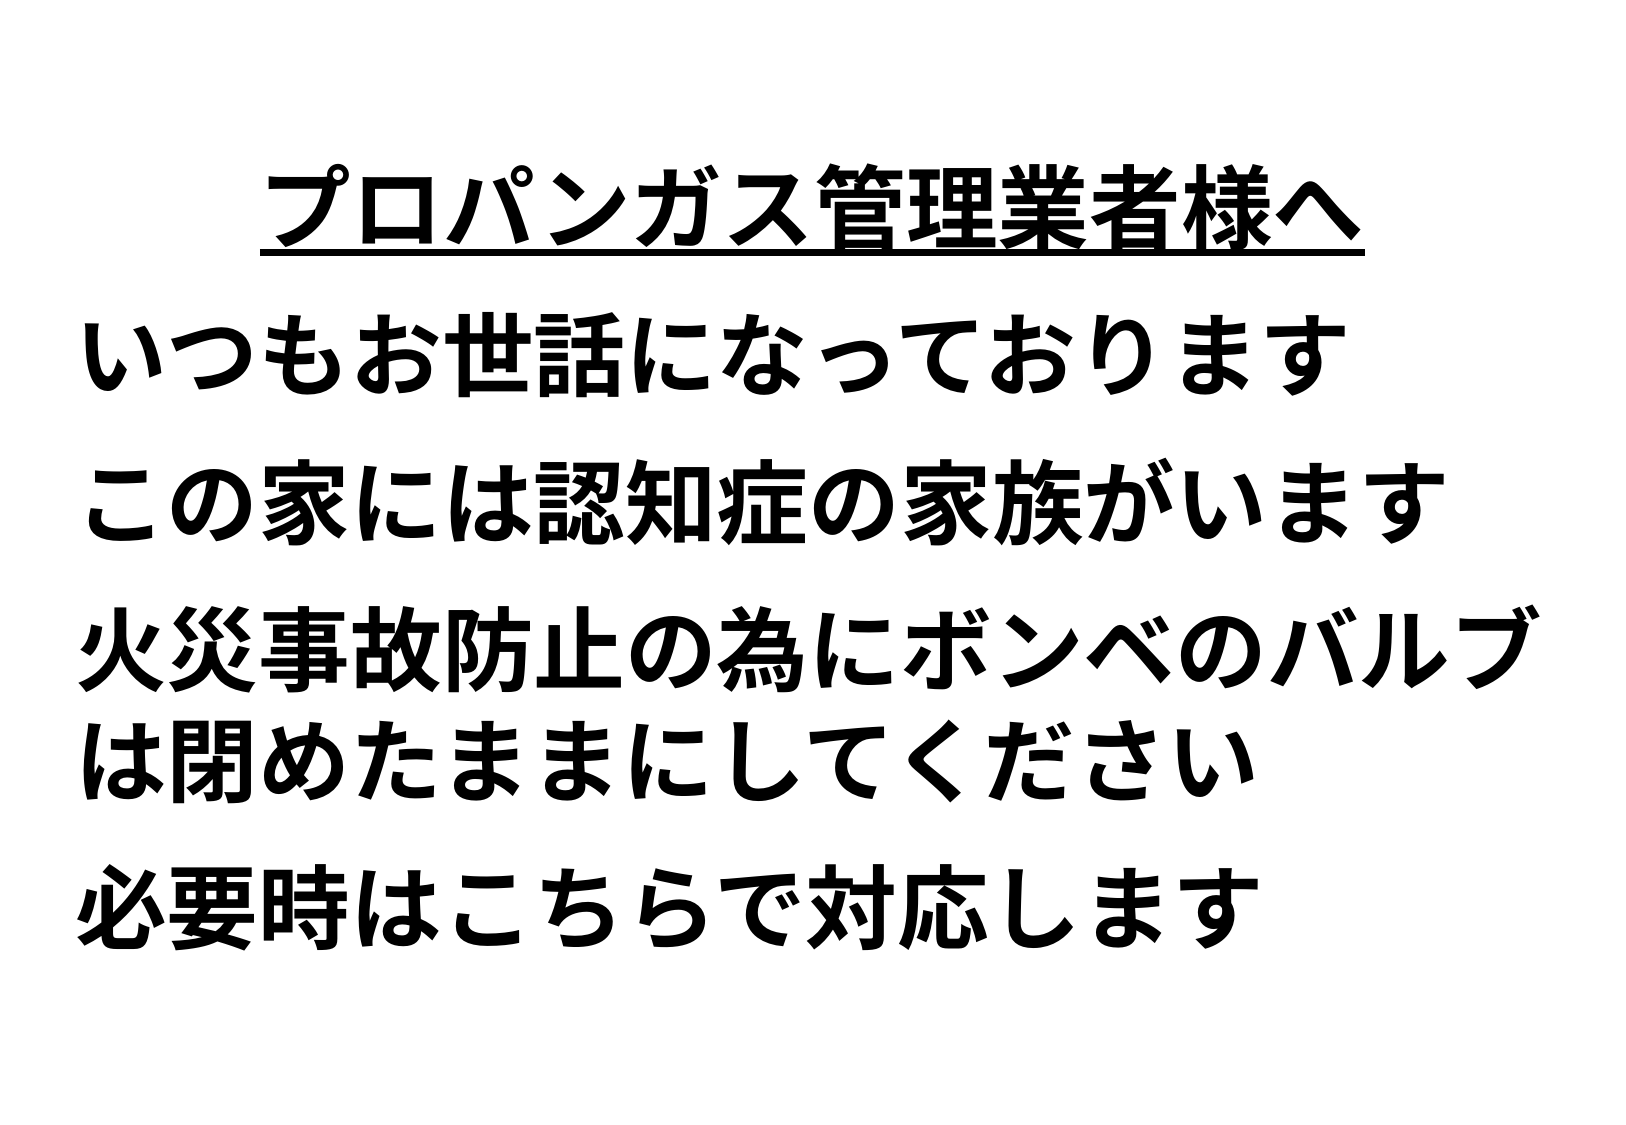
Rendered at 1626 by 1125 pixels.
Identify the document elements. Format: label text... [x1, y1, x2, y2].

text_box プロパンガス管理業者様へ いつもお世話になっております この家には認知症の家族がいます 火災事故防止の為にボンベのバルブは閉めたままにしてください 必要時はこちらで対応します [60, 143, 1565, 969]
